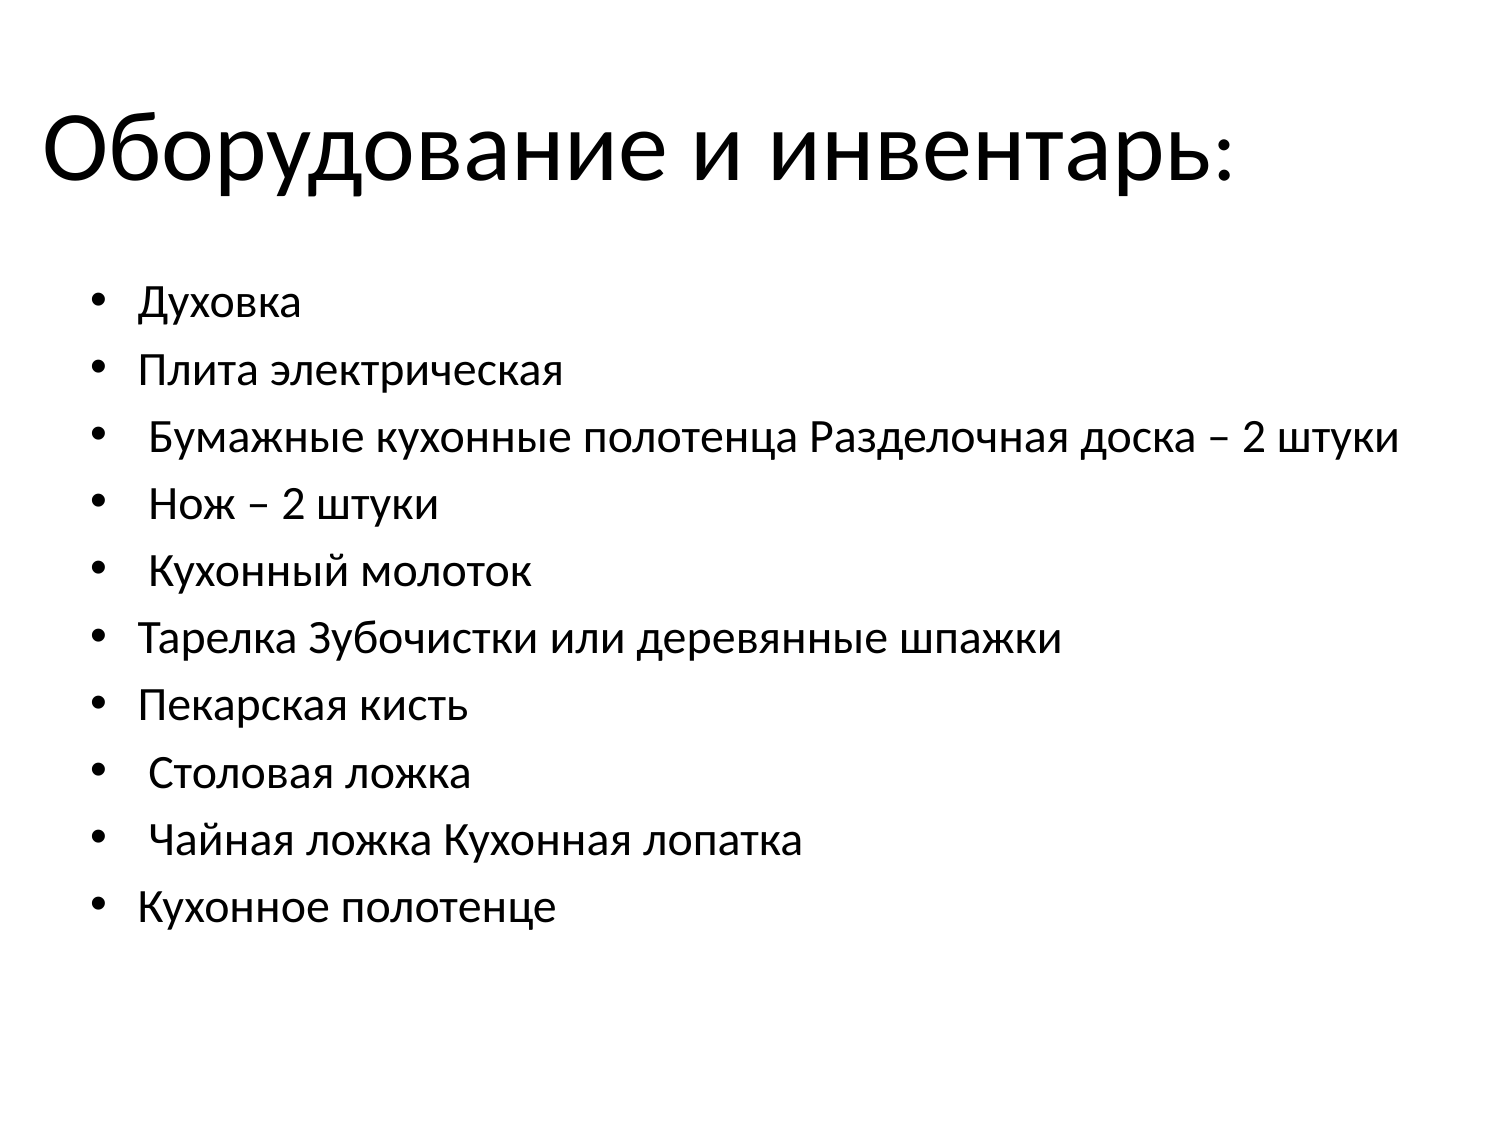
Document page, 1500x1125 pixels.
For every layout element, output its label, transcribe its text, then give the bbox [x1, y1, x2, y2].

title Оборудование и инвентарь: [0, 46, 1316, 235]
list Духовка Плита электрическая Бумажные кухонные полотенца Разделочная доска – 2 штуки Нож – 2 штуки Кухонный молоток Тарелка Зубочистки или деревянные шпажки Пекарская кисть Столовая ложка Чайная ложка Кухонная лопатка Кухонное полотенце [74, 262, 1426, 1006]
